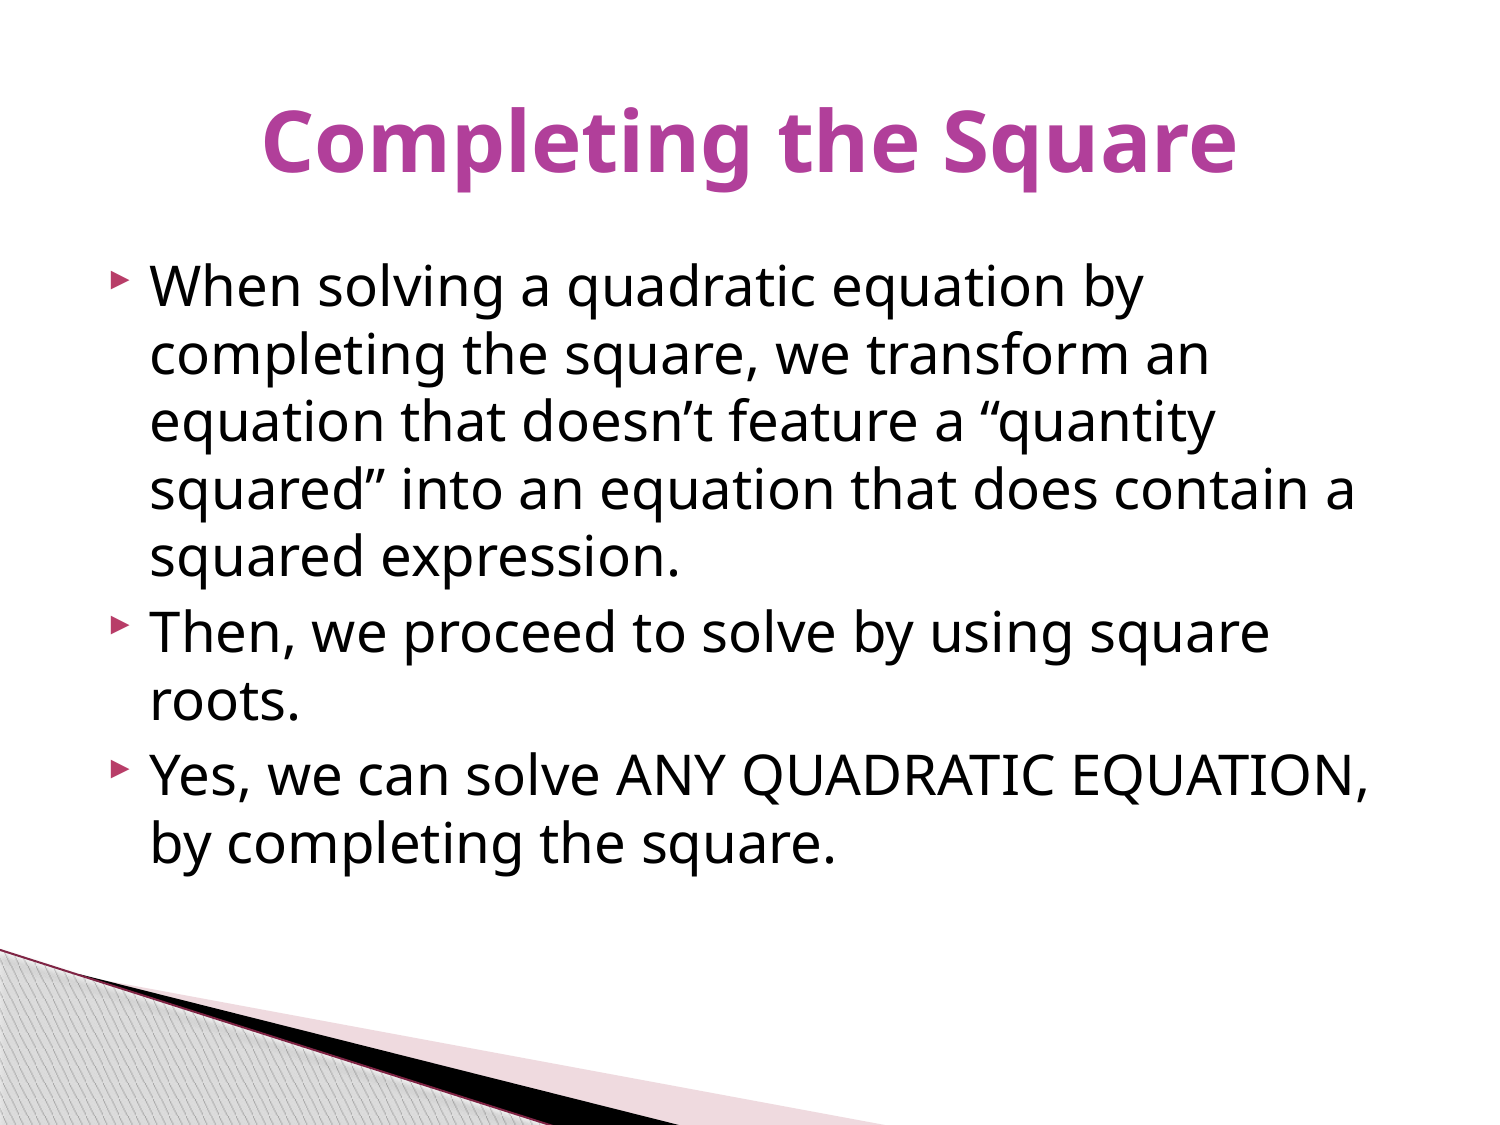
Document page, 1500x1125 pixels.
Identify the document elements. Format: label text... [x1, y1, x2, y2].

title Completing the Square [75, 45, 1425, 233]
list When solving a quadratic equation by completing the square, we transform an equation that doesn’t feature a “quantity squared” into an equation that does contain a squared expression. Then, we proceed to solve by using square roots. Yes, we can solve ANY QUADRATIC EQUATION, by completing the square. [75, 243, 1425, 986]
